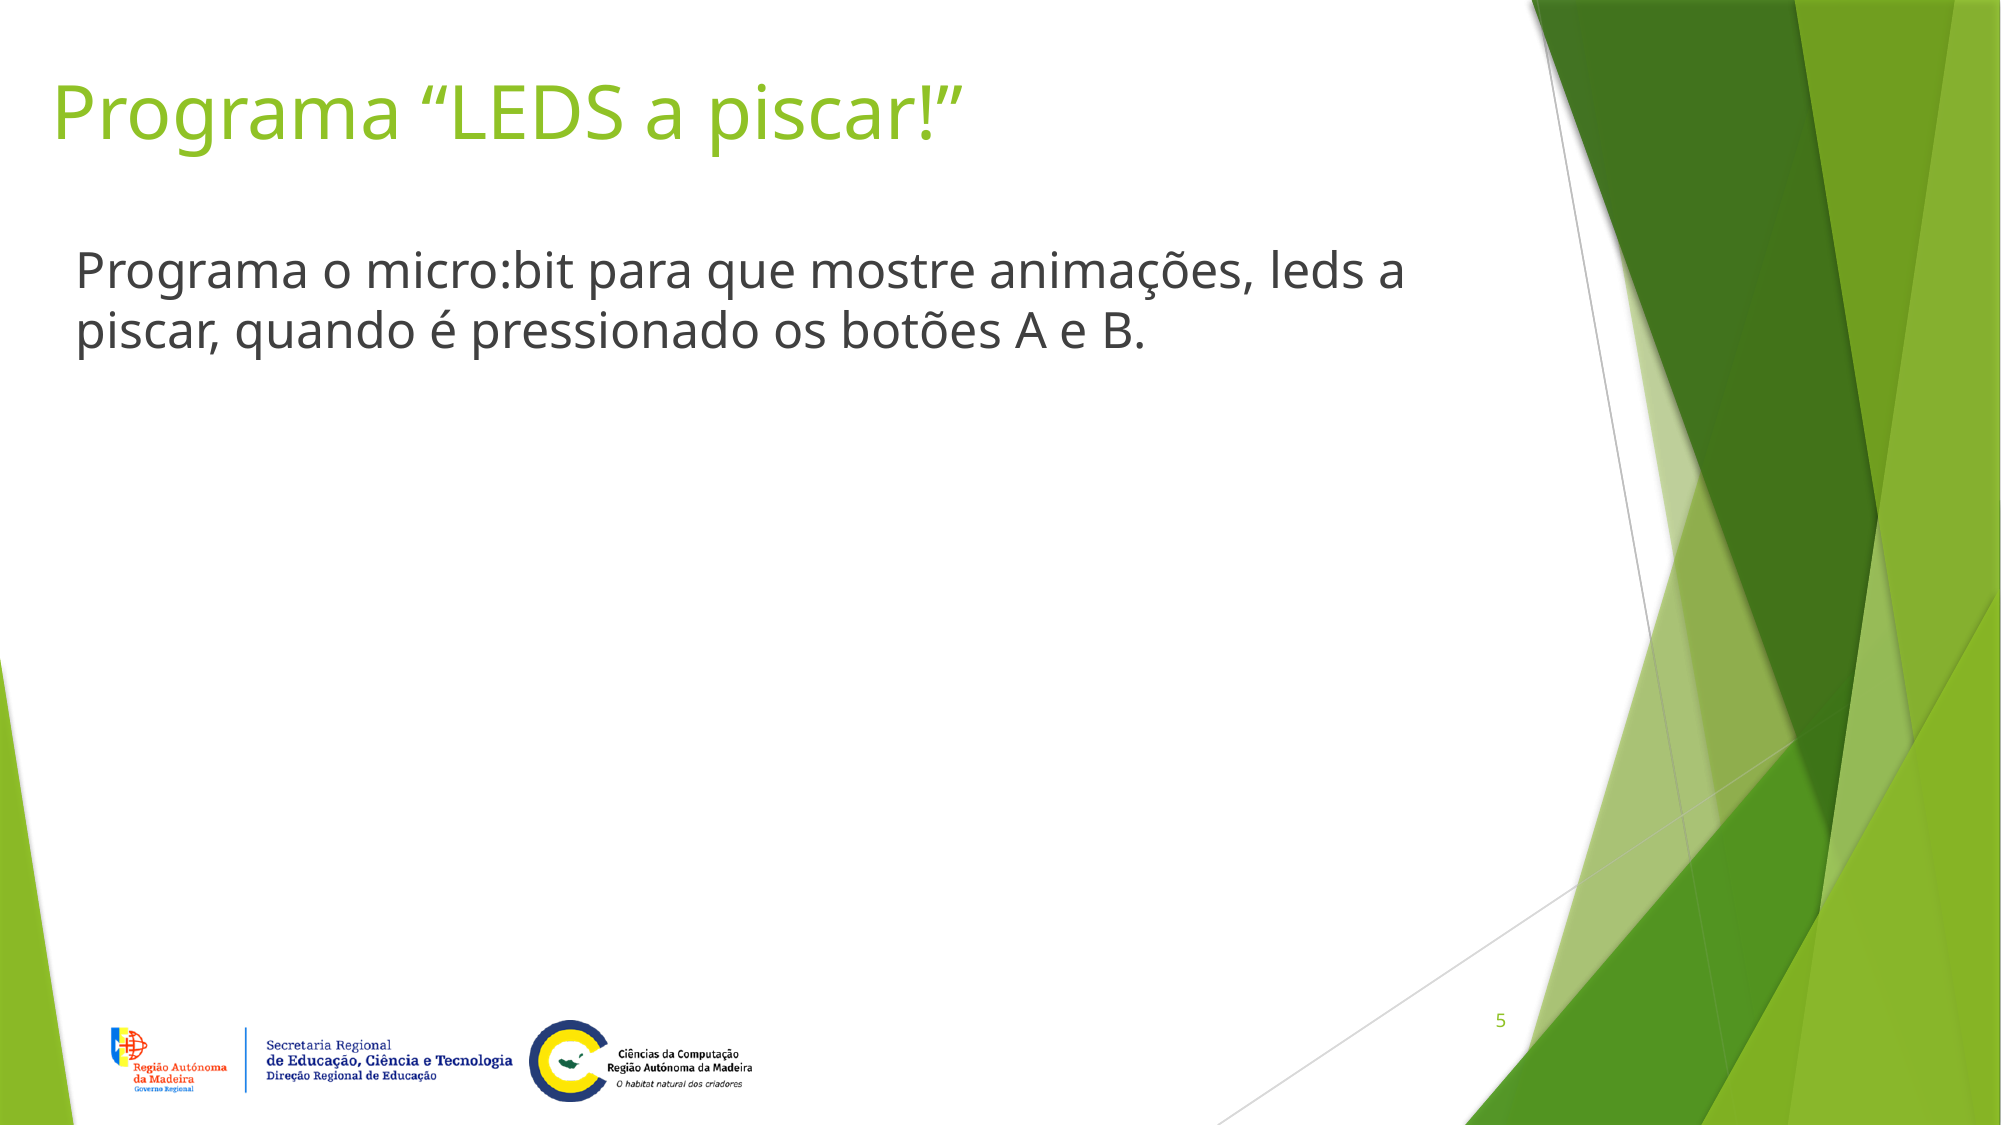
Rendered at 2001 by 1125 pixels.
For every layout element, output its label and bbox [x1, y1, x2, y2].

text_box [0, 0, 2000, 1125]
picture [104, 1020, 753, 1103]
